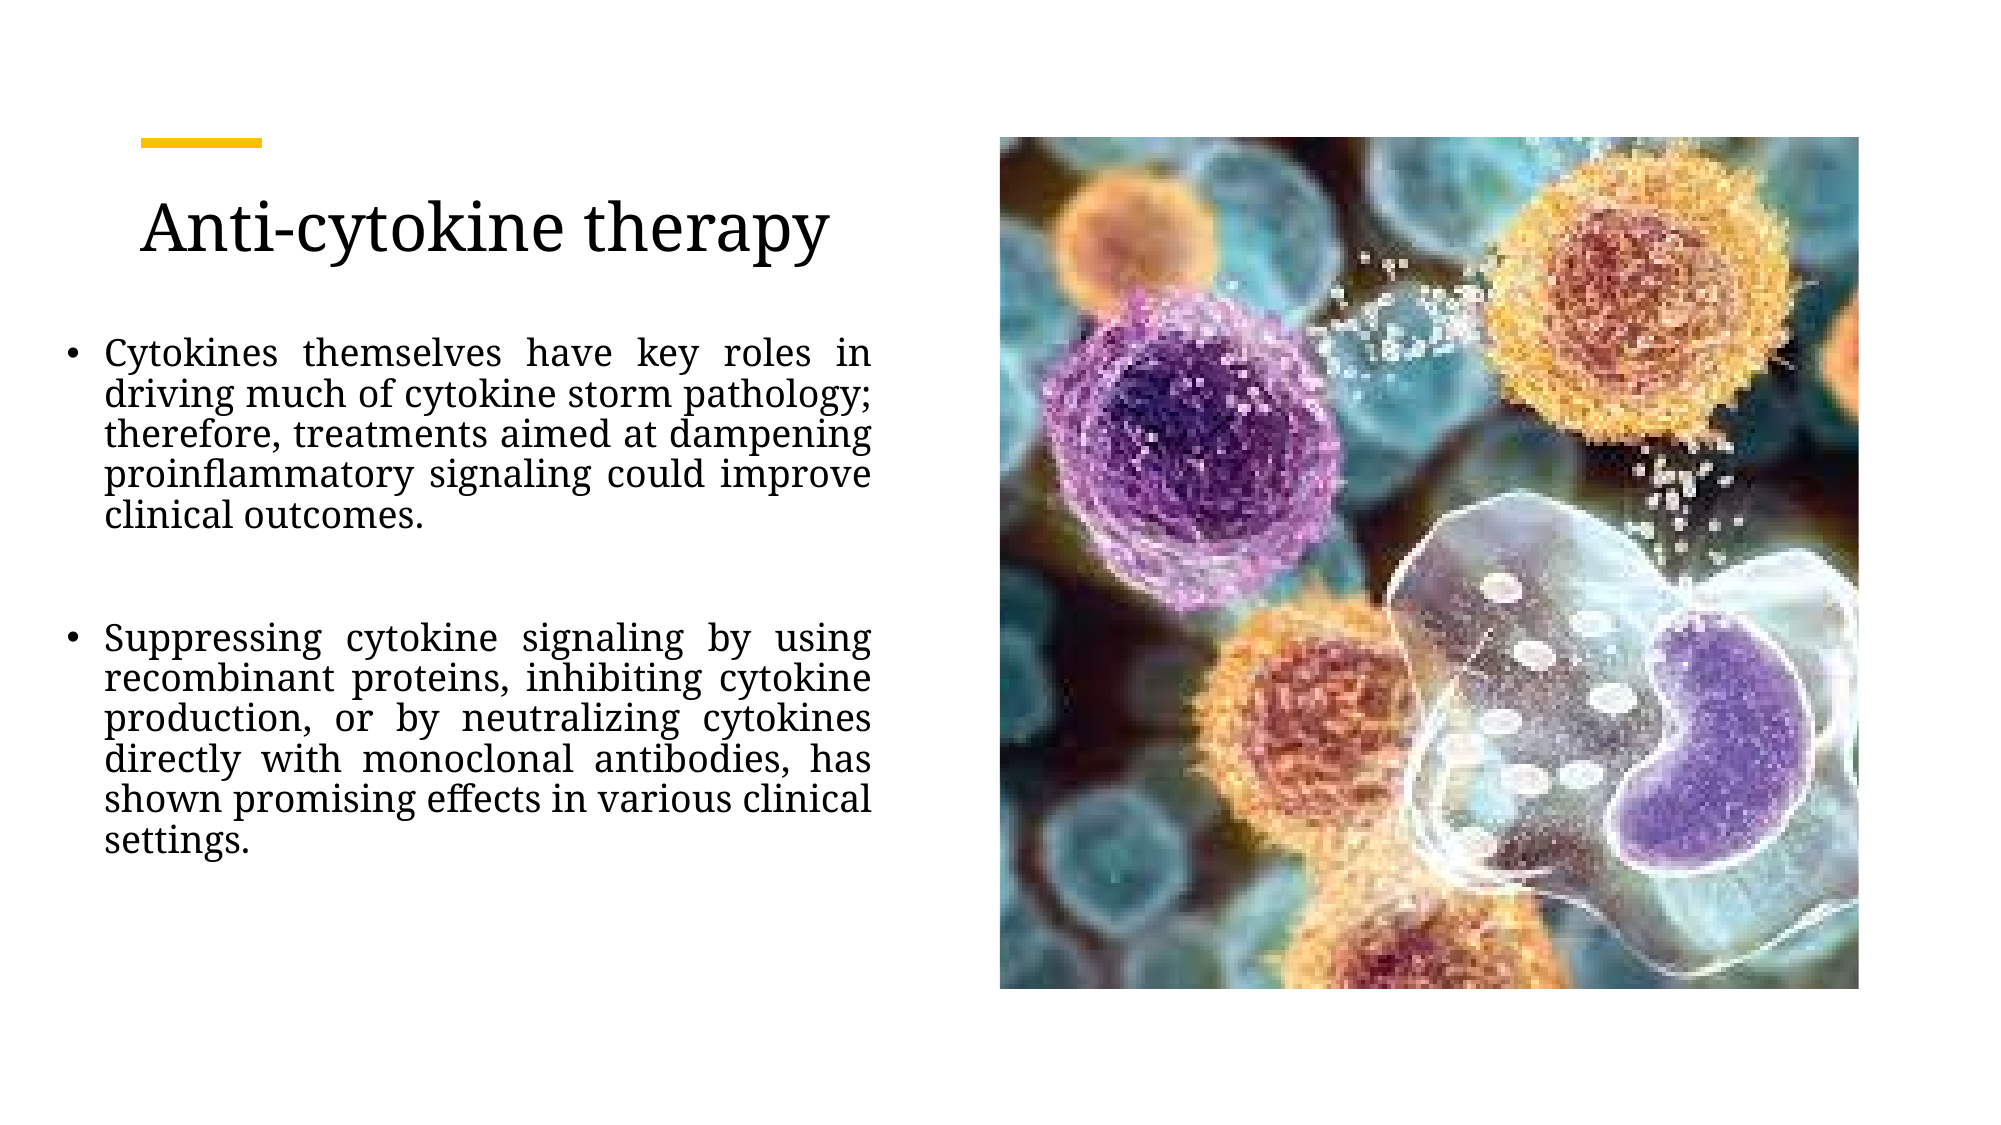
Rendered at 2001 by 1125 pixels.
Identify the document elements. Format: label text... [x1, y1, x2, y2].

list Cytokines themselves have key roles in driving much of cytokine storm pathology; therefore, treatments aimed at dampening proinflammatory signaling could improve clinical outcomes. Suppressing cytokine signaling by using recombinant proteins, inhibiting cytokine production, or by neutralizing cytokines directly with monoclonal antibodies, has shown promising effects in various clinical settings. [51, 326, 888, 1027]
title Anti-cytokine therapy [124, 186, 888, 326]
picture [999, 137, 1859, 989]
